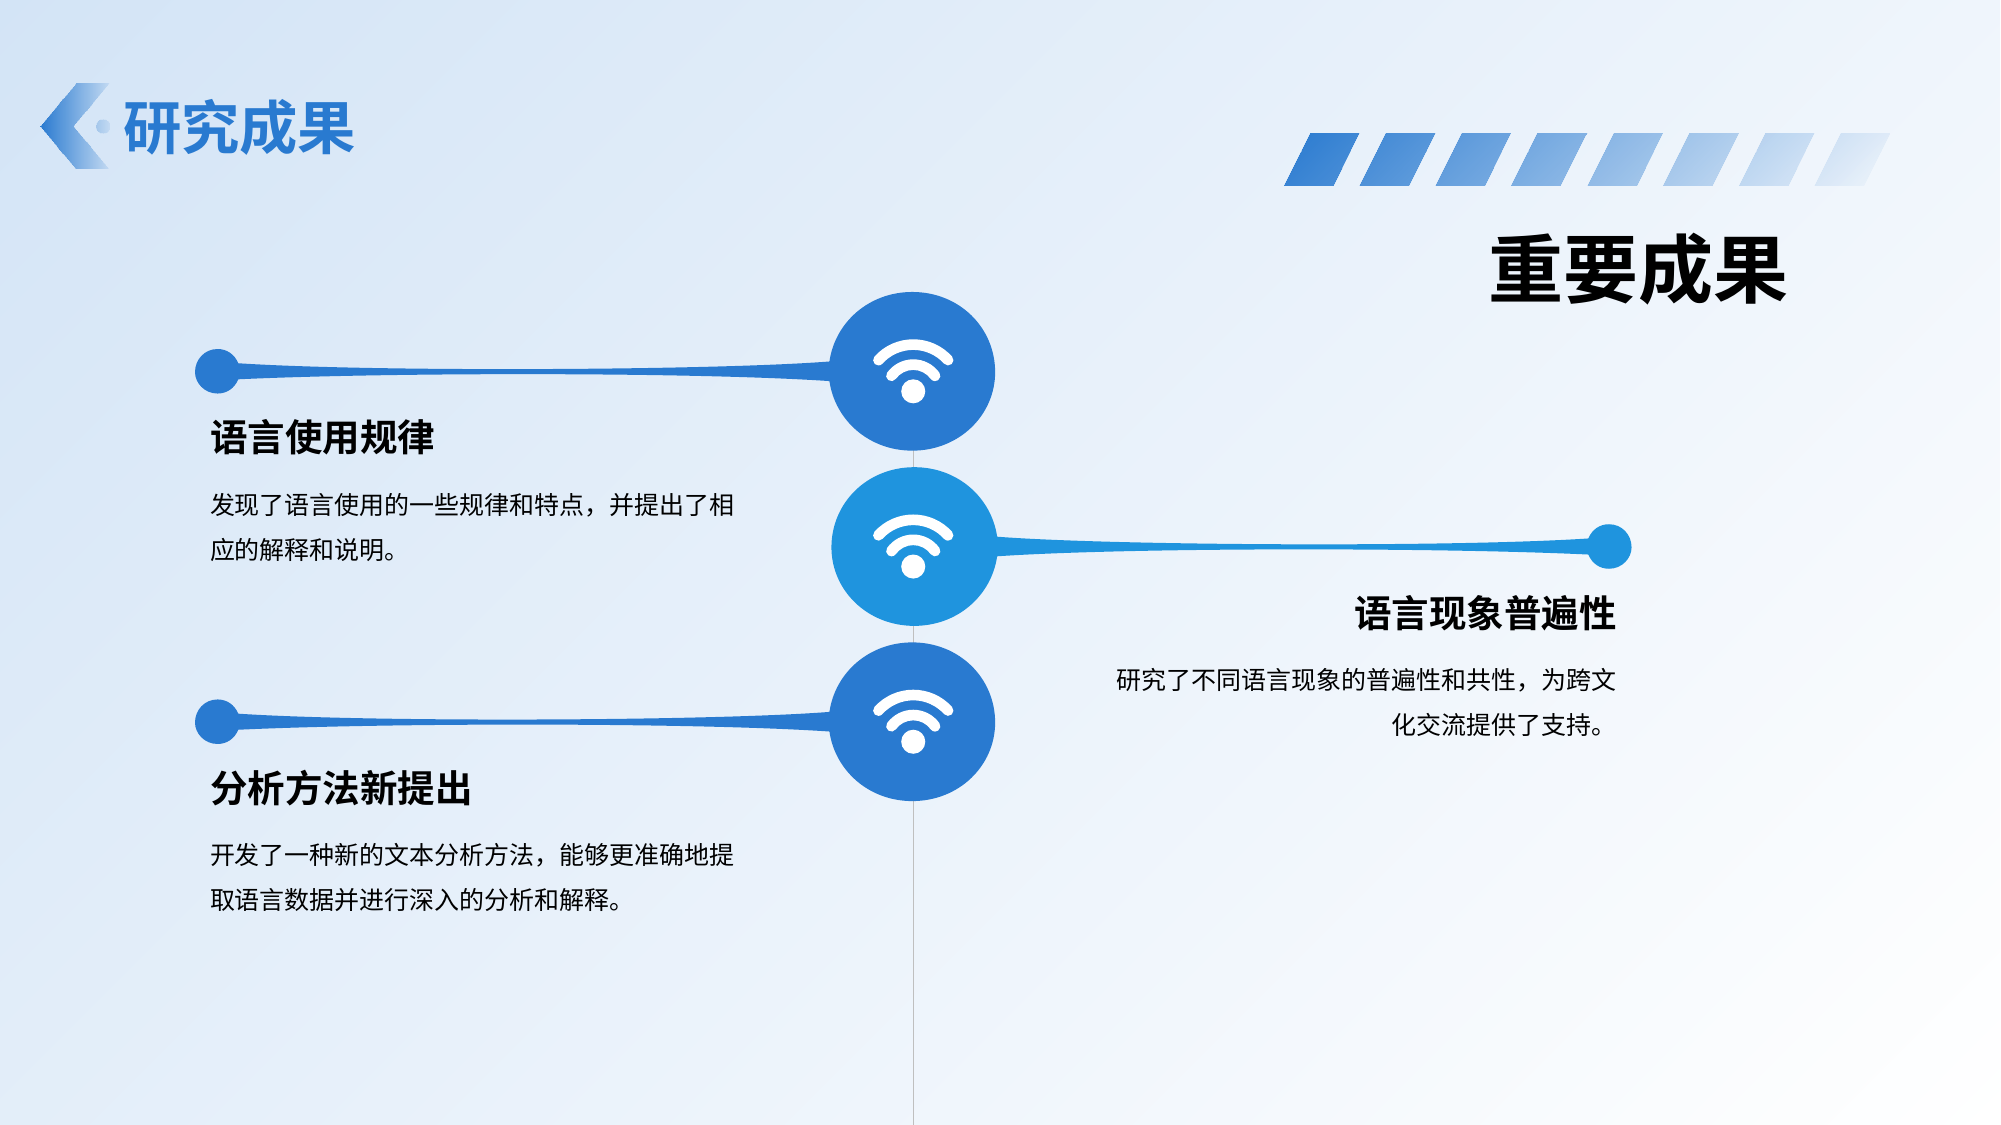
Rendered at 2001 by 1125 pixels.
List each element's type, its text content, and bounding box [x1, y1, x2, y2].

title 研究成果 [108, 0, 1890, 169]
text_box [194, 214, 1803, 1125]
